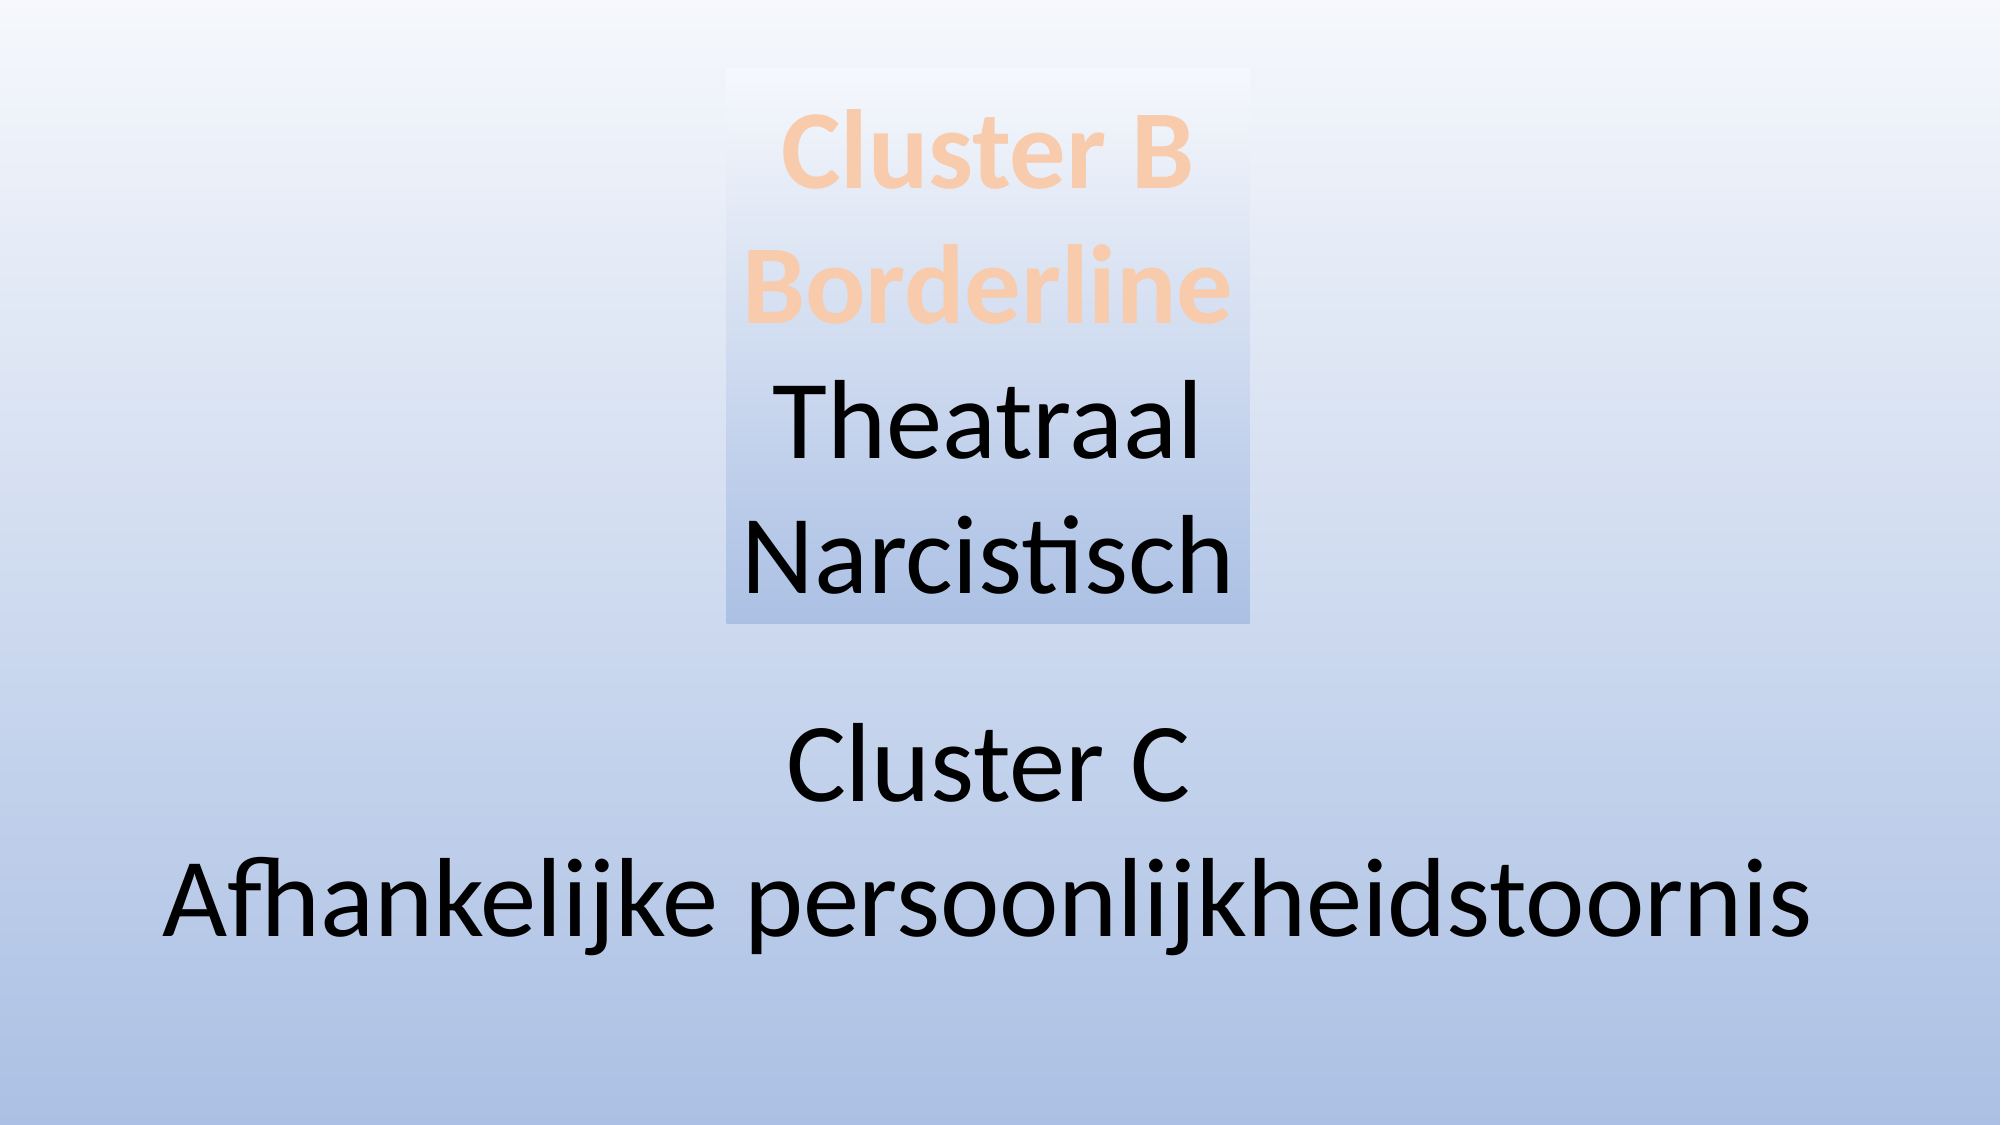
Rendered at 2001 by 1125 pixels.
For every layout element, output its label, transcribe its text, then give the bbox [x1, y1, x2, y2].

text_box Cluster B Borderline Theatraal Narcistisch [726, 68, 1250, 624]
text_box Cluster C Afhankelijke persoonlijkheidstoornis [147, 681, 1829, 967]
